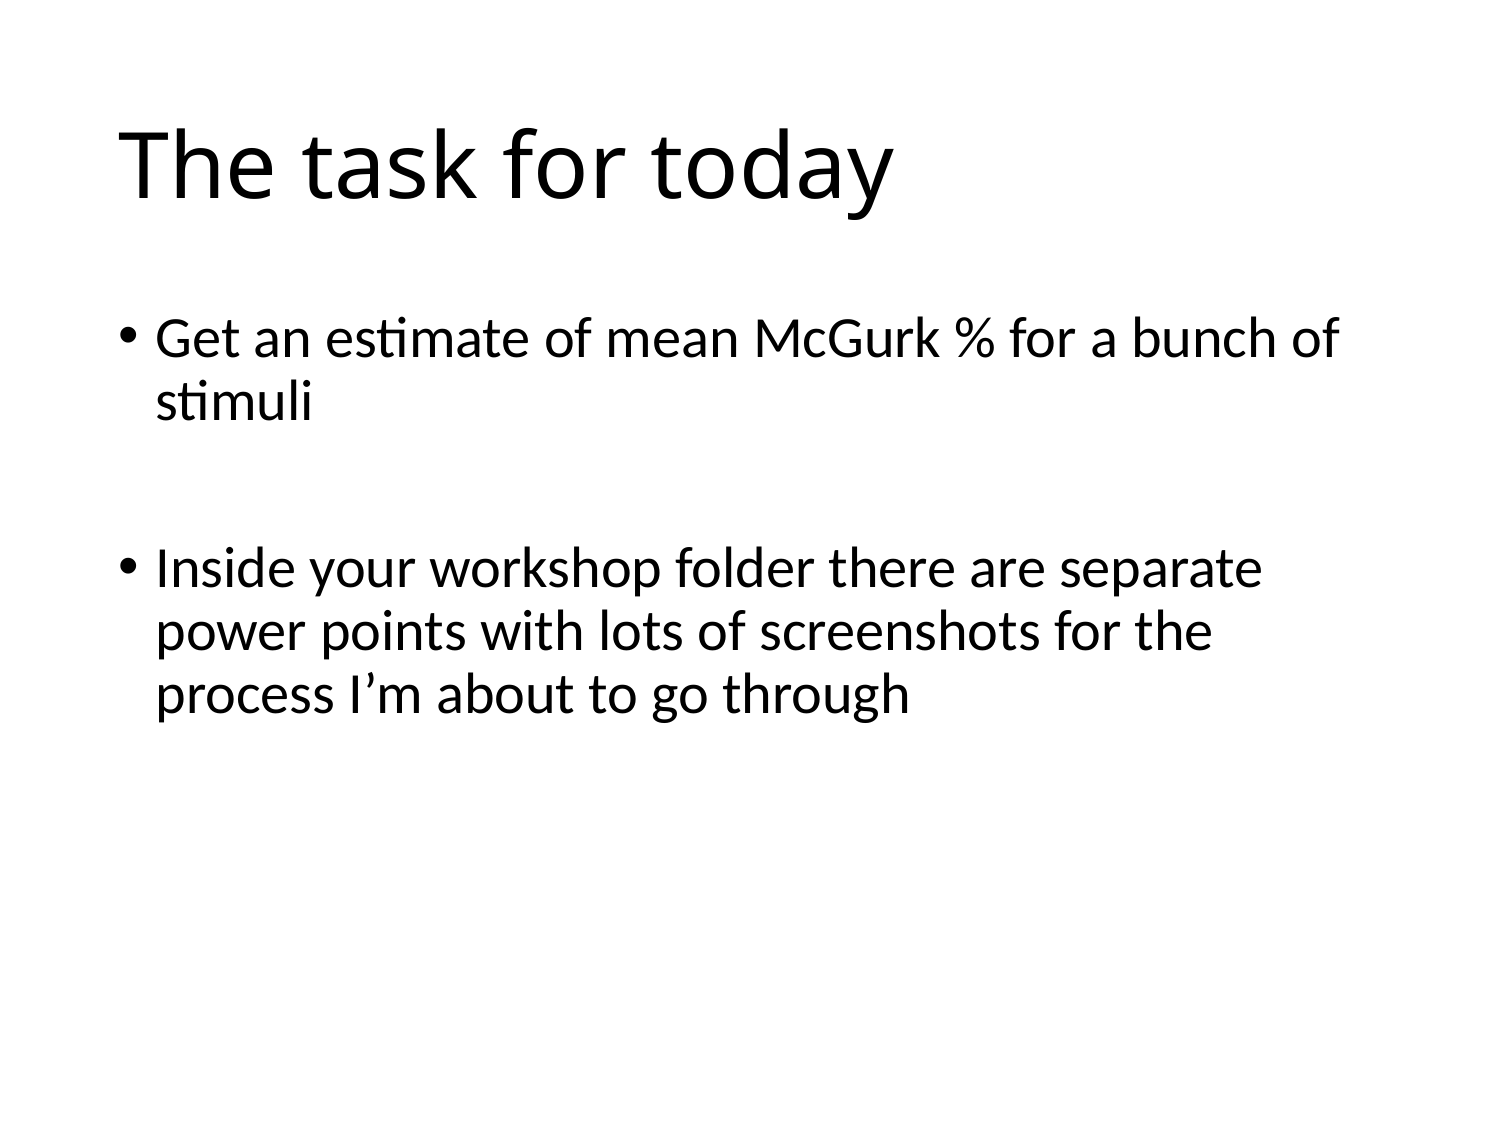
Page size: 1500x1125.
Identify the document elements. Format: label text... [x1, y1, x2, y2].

title The task for today [103, 59, 1397, 278]
list Get an estimate of mean McGurk % for a bunch of stimuli Inside your workshop folder there are separate power points with lots of screenshots for the process I’m about to go through [103, 299, 1397, 1014]
